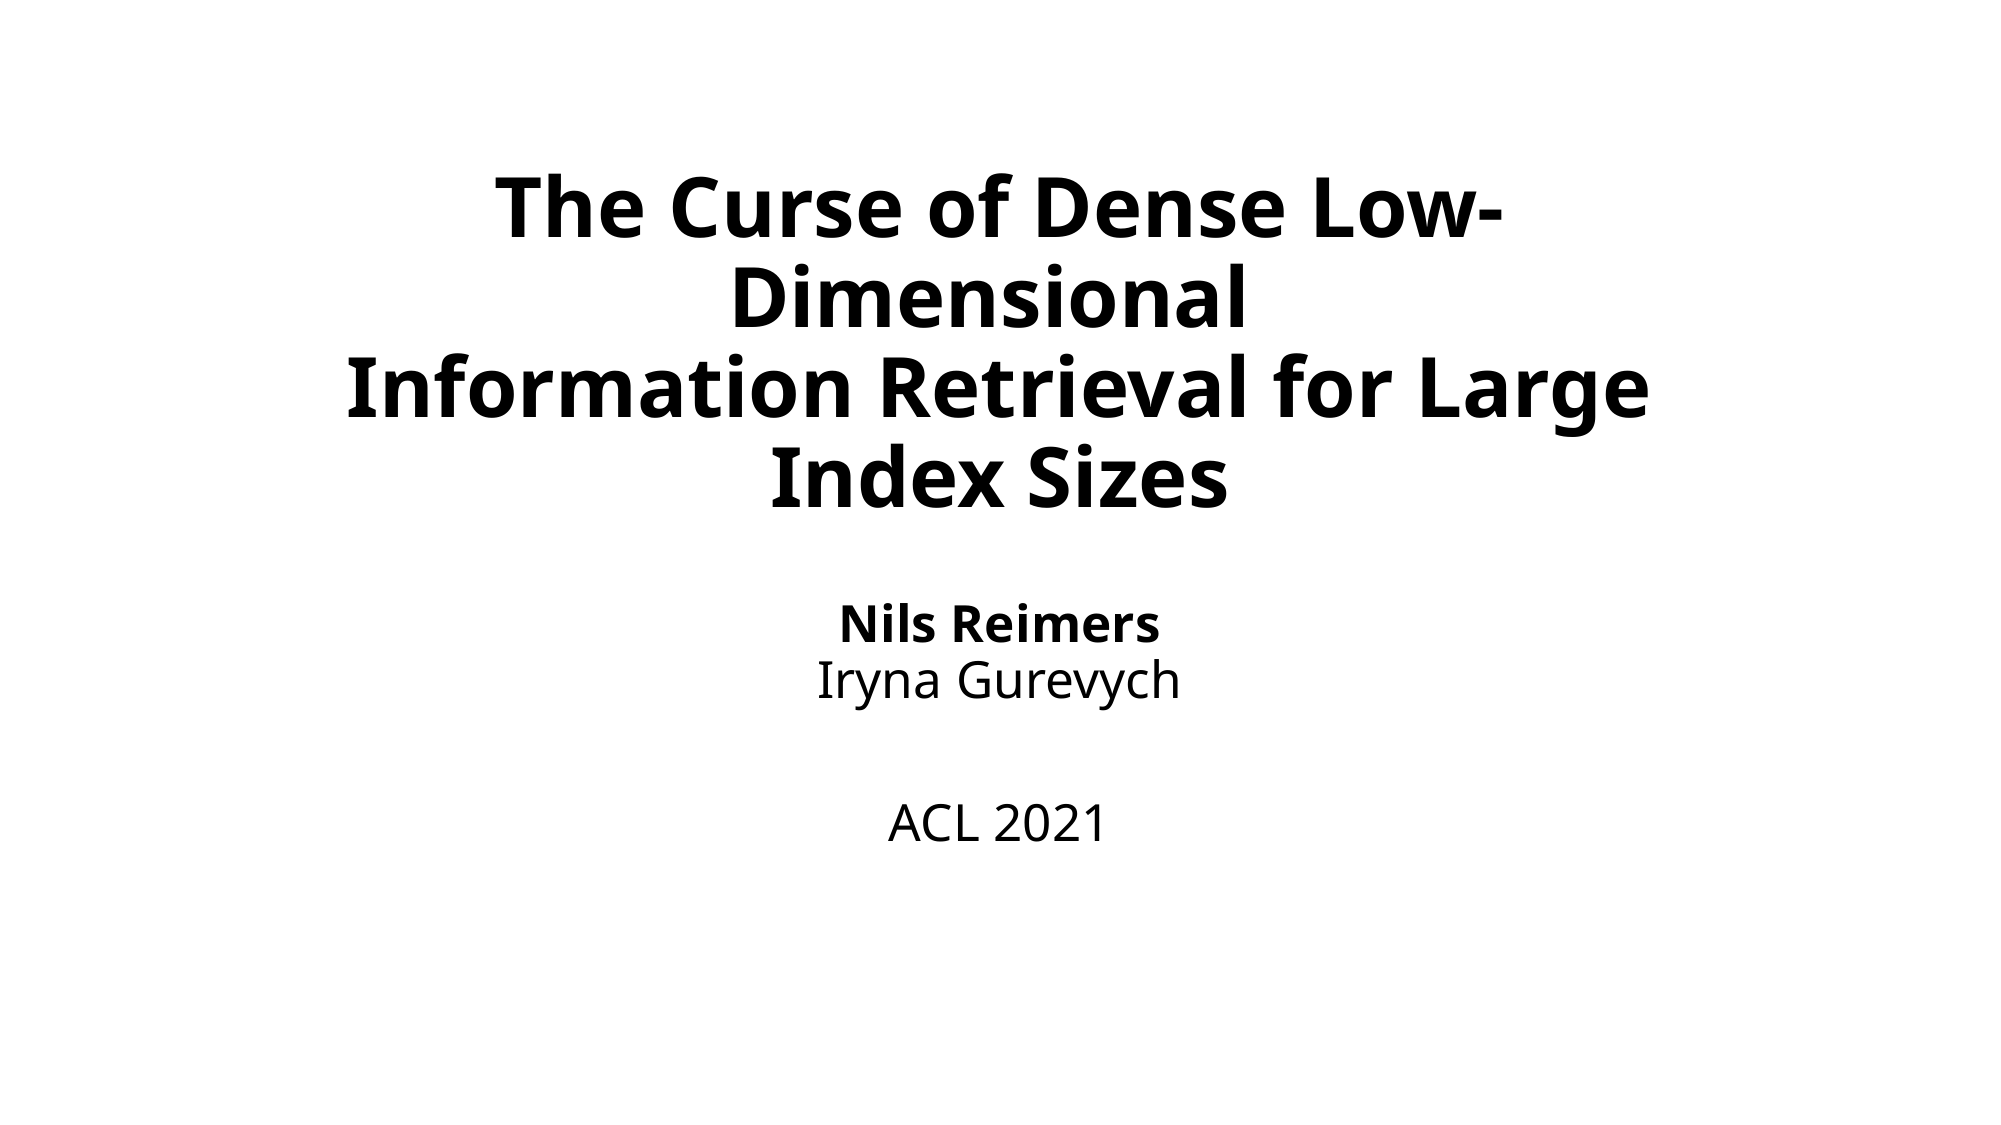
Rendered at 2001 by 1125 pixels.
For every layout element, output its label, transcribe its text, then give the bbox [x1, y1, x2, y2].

subtitle Nils Reimers Iryna Gurevych ACL 2021 [249, 590, 1750, 863]
title The Curse of Dense Low-Dimensional Information Retrieval for Large Index Sizes [249, 141, 1750, 533]
